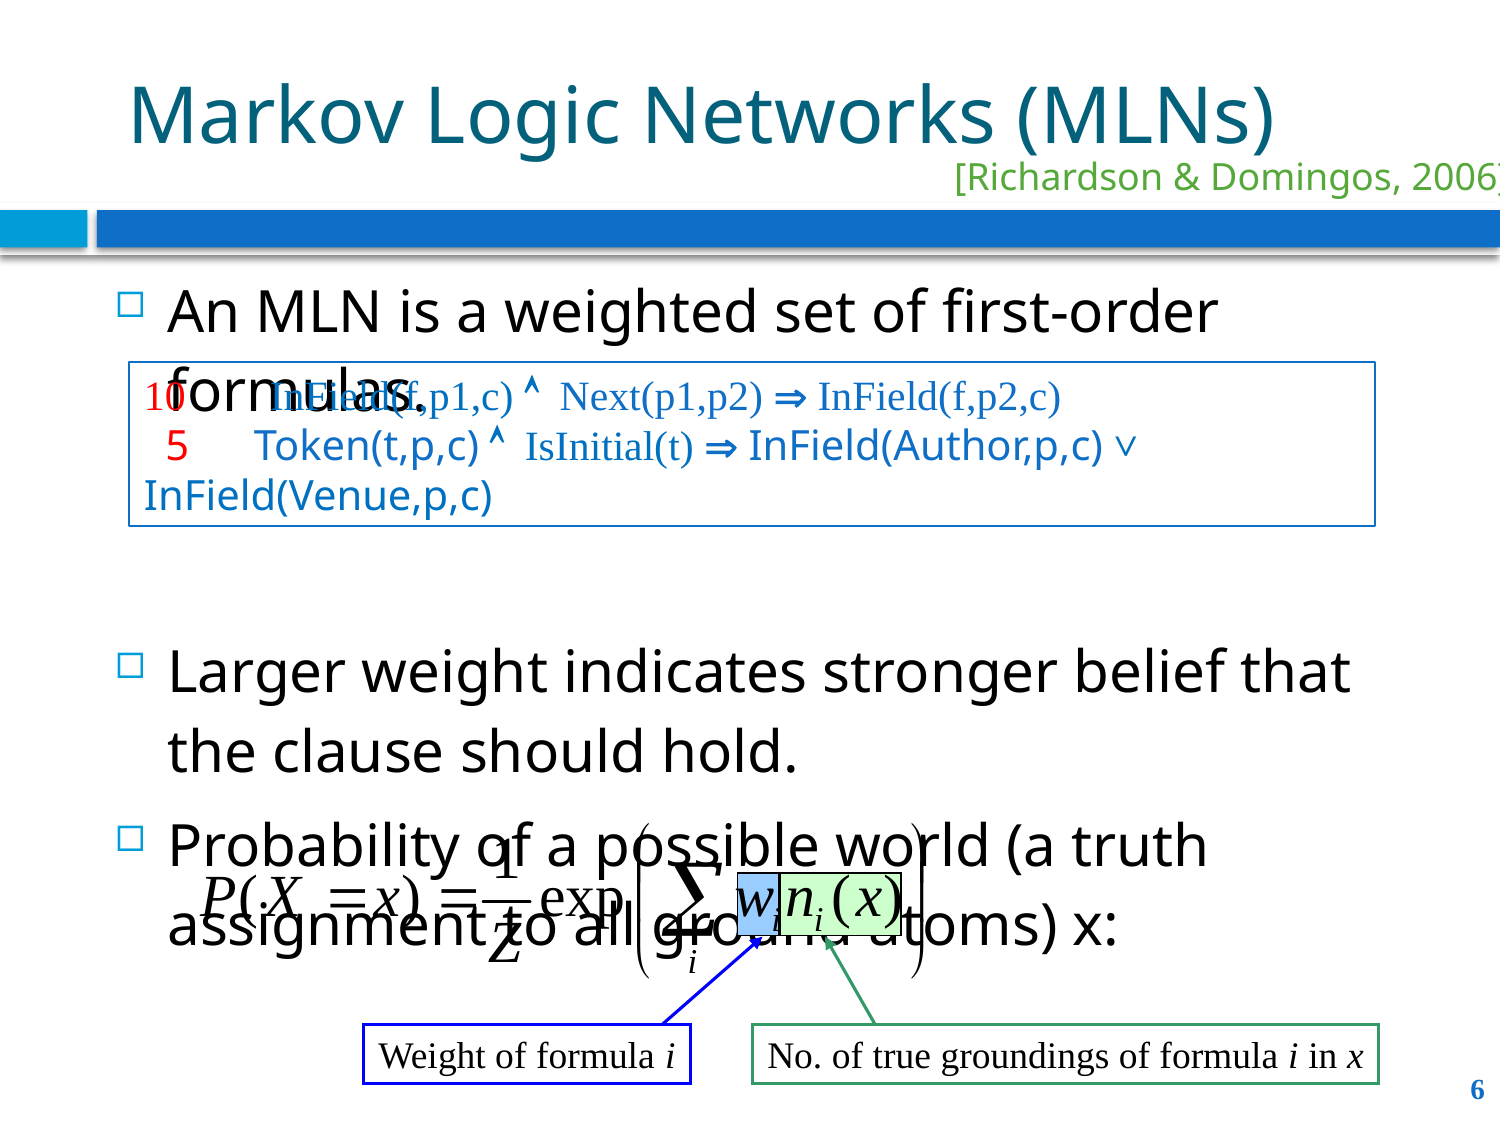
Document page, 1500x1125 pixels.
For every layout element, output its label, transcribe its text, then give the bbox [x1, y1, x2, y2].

list An MLN is a weighted set of first-order formulas. Larger weight indicates stronger belief that the clause should hold. Probability of a possible world (a truth assignment to all ground atoms) x: [99, 262, 1438, 1013]
title Markov Logic Networks (MLNs) [112, 50, 1388, 175]
text_box 10 InField(f,p1,c)  Next(p1,p2)  InField(f,p2,c) 5 Token(t,p,c)  IsInitial(t)  InField(Author,p,c) ˅ InField(Venue,p,c) [129, 361, 1375, 527]
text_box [188, 811, 1401, 1088]
slide_number 6 [1425, 1050, 1500, 1125]
text_box [Richardson & Domingos, 2006] [939, 145, 1500, 206]
